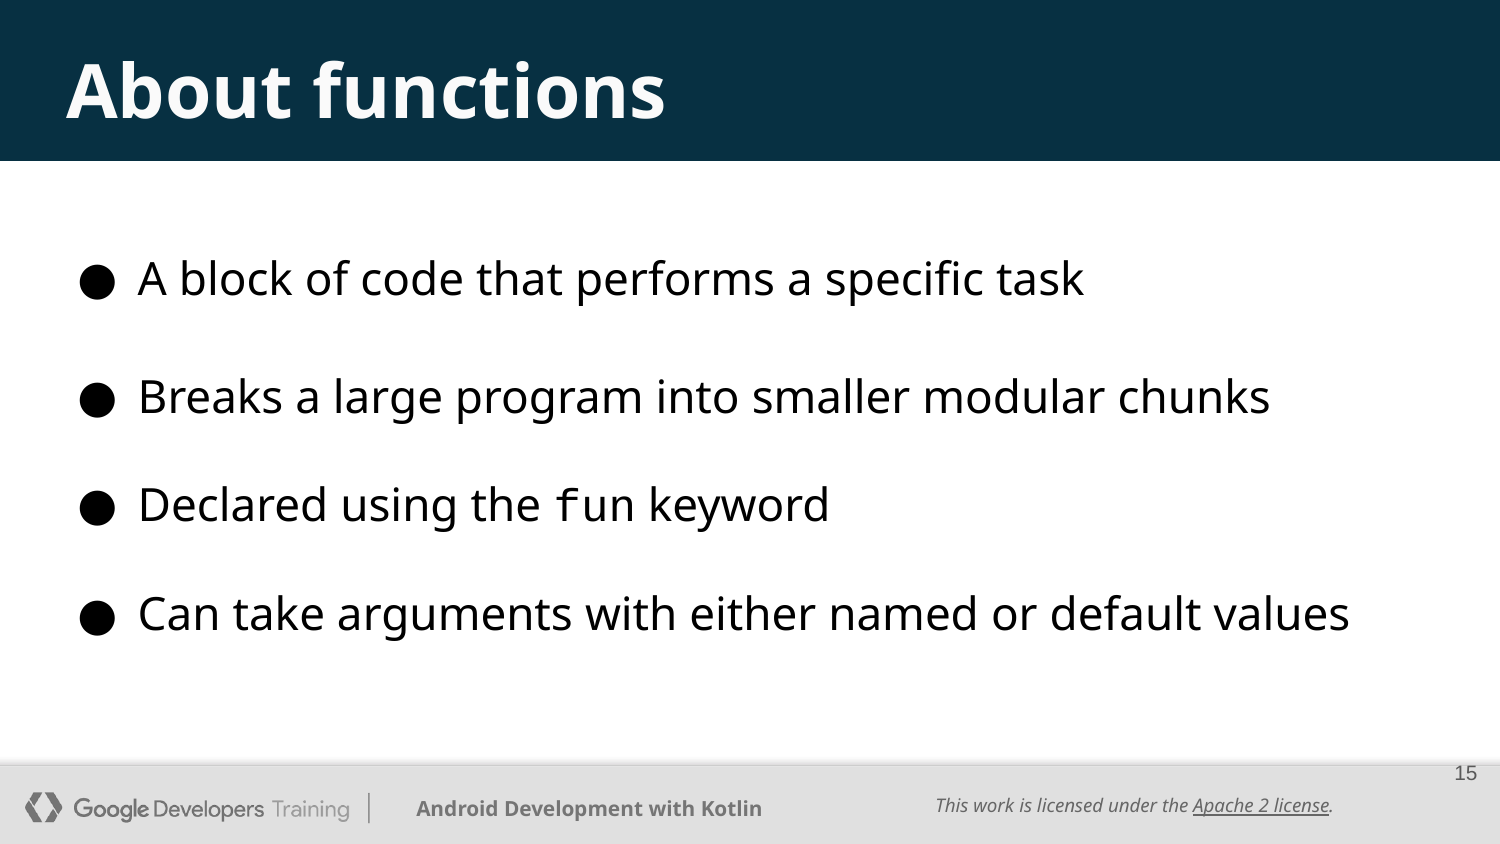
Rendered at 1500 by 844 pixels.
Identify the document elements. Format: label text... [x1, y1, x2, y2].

picture [0, 161, 1500, 844]
list A block of code that performs a specific task [47, 226, 1437, 321]
text_box Can take arguments with either named or default values [47, 569, 1370, 645]
text_box Breaks a large program into smaller modular chunks [47, 352, 1390, 417]
text_box Declared using the fun keyword [47, 460, 1205, 526]
title About functions [51, 28, 1449, 122]
slide_number ‹#› [1402, 739, 1493, 805]
